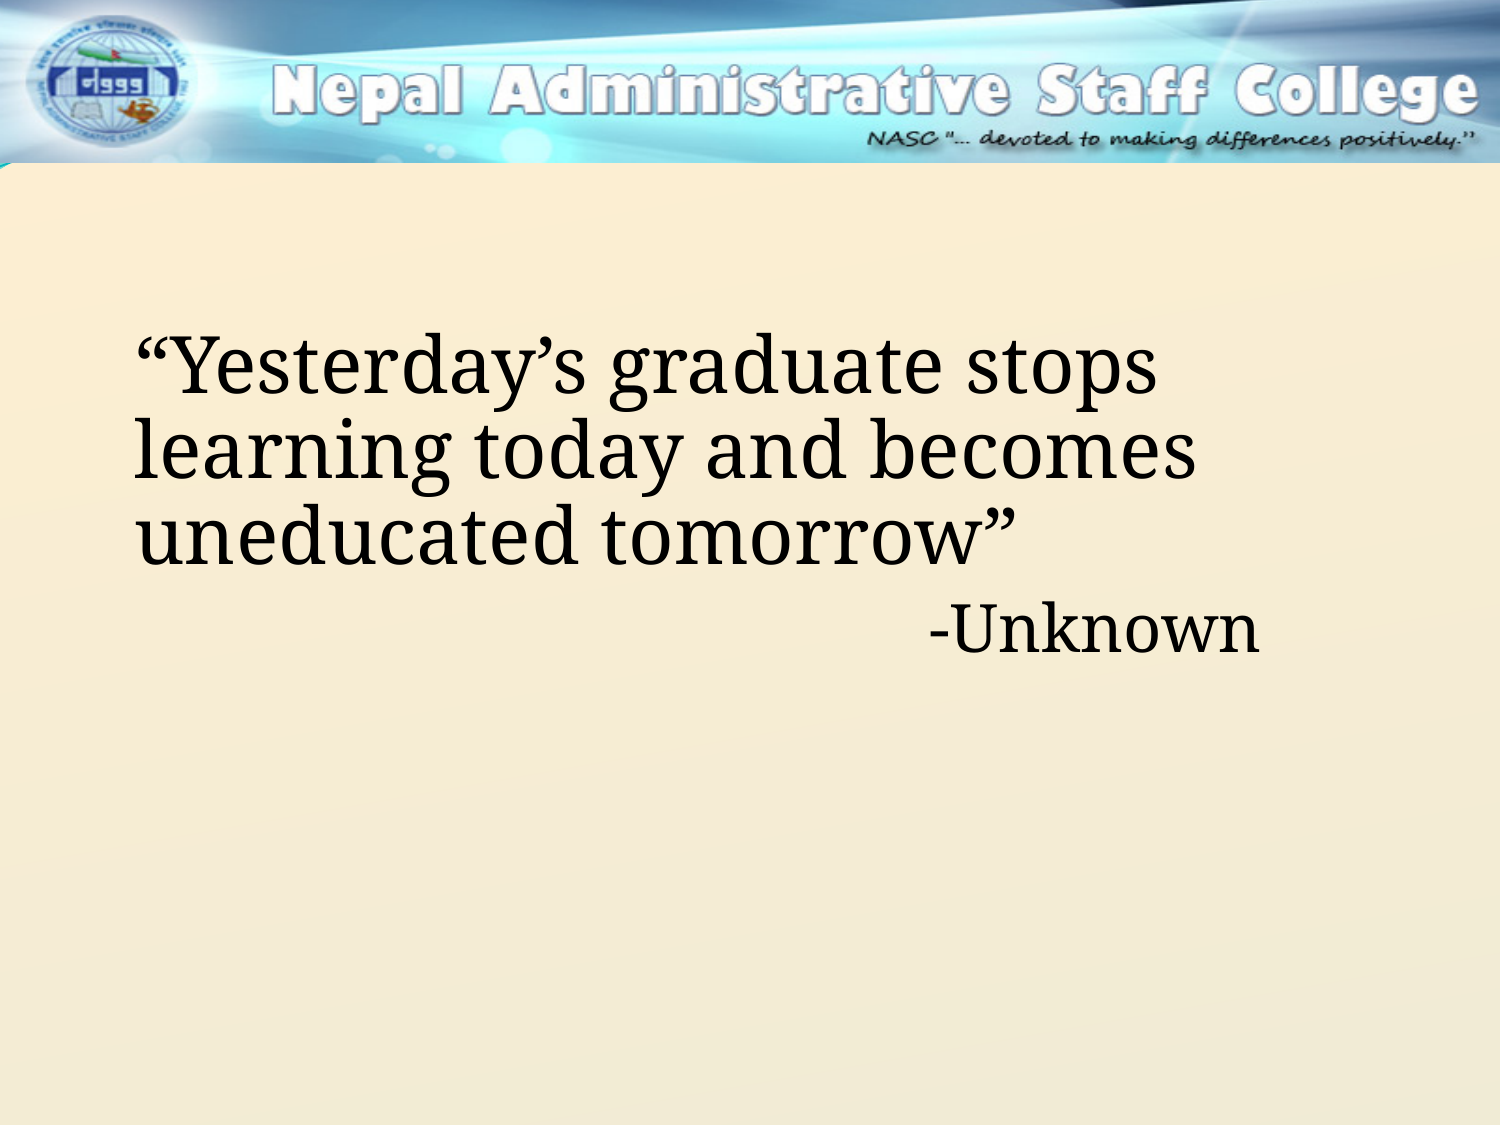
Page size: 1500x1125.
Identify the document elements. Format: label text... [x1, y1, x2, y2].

picture [0, 0, 1500, 163]
list “Yesterday’s graduate stops learning today and becomes uneducated tomorrow” -Unknown [75, 317, 1425, 1038]
